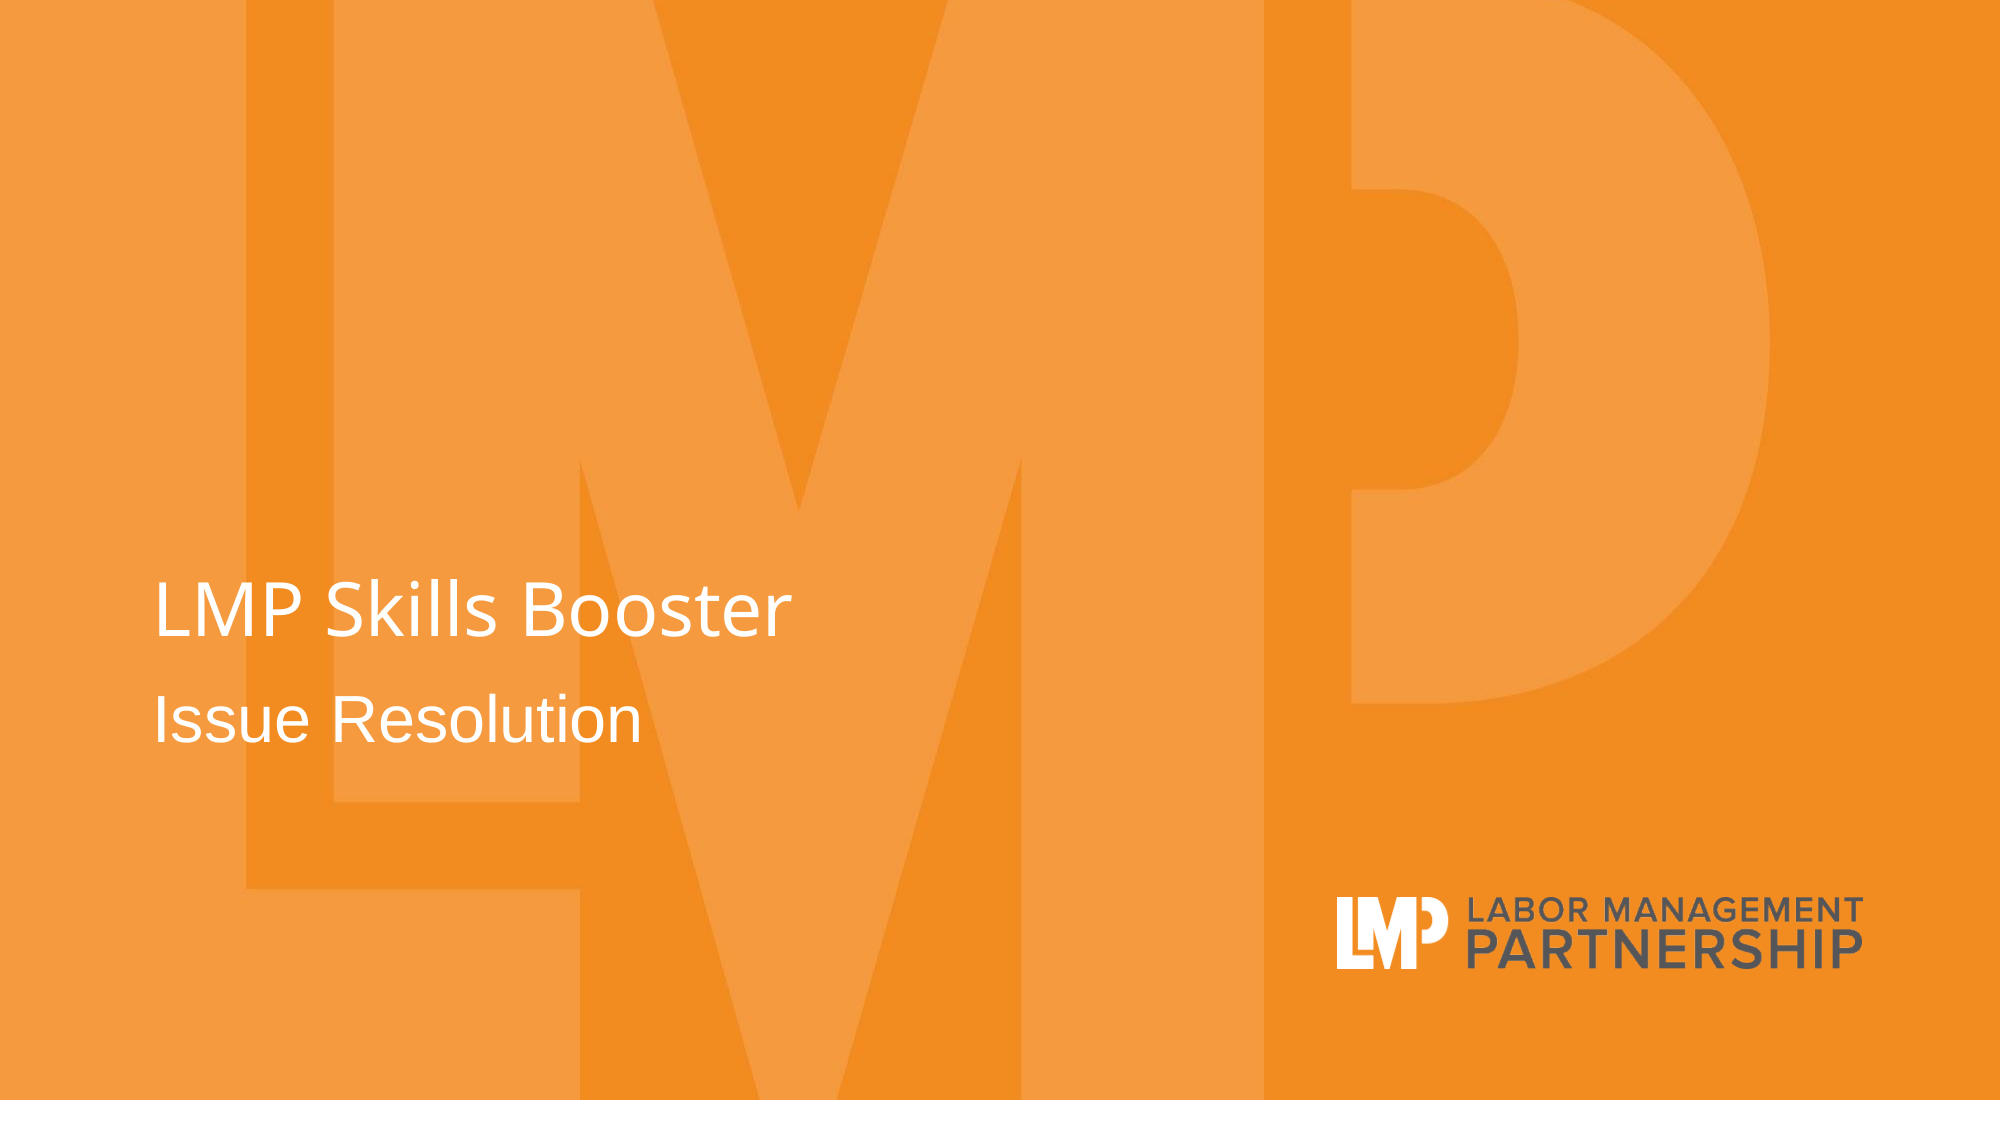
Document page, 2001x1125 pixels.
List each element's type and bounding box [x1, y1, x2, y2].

text_box [0, 0, 2000, 1101]
